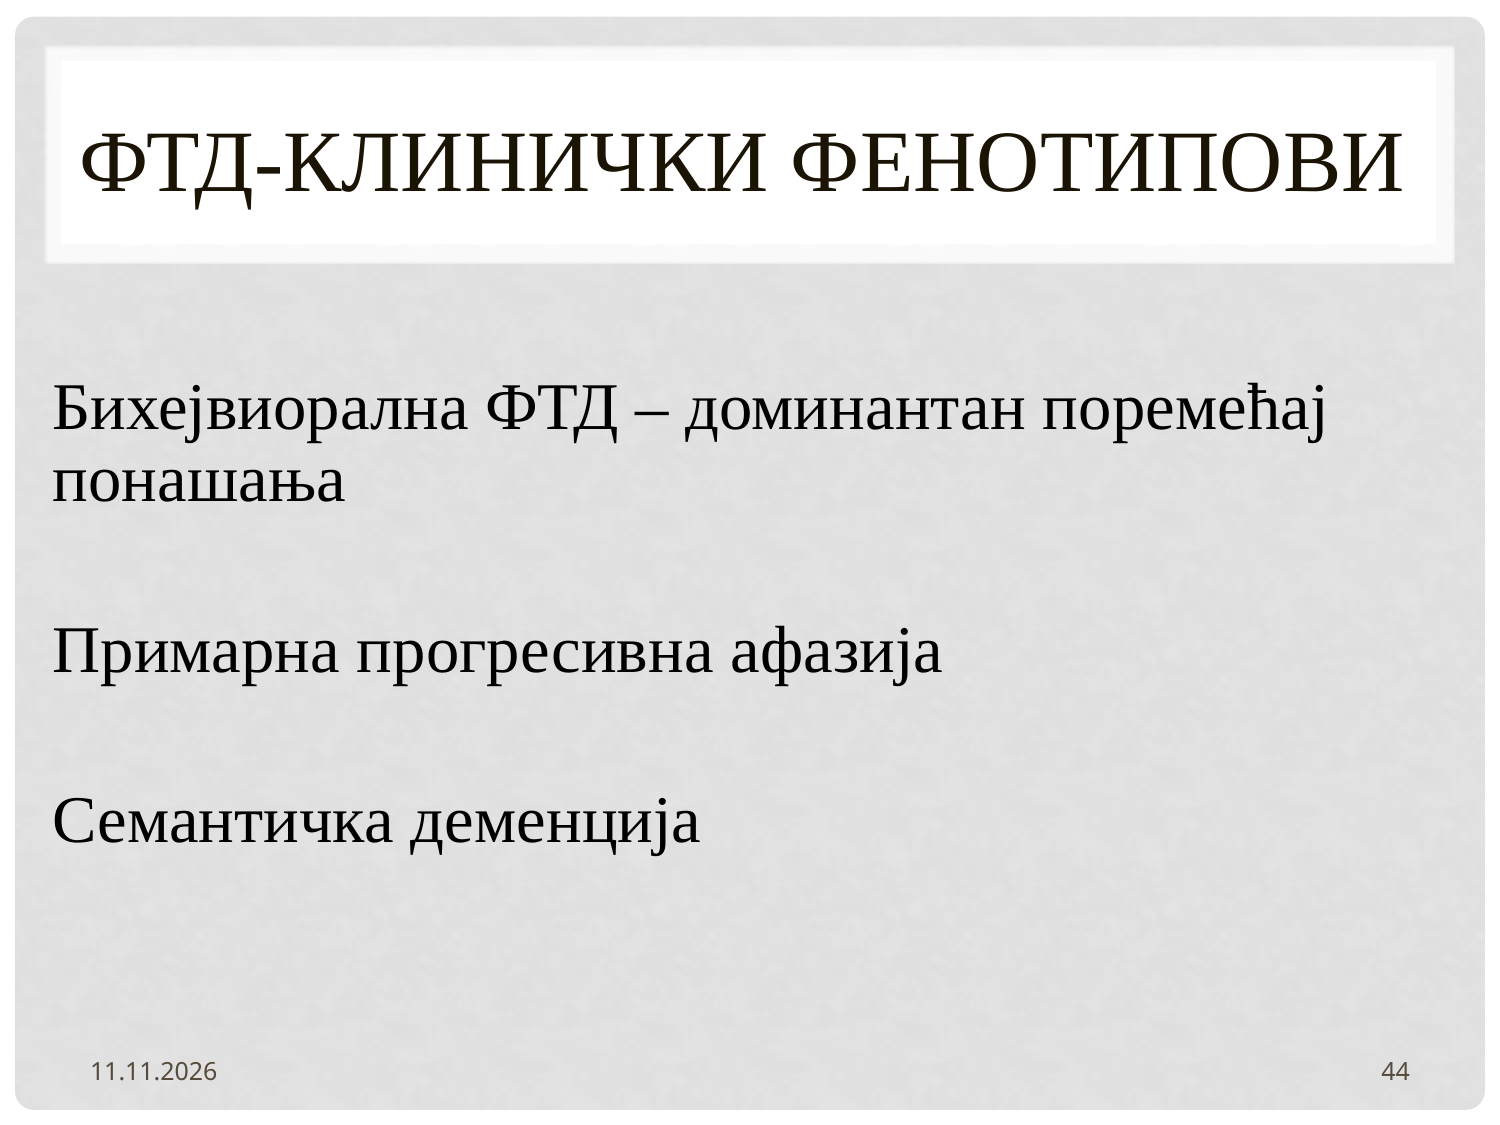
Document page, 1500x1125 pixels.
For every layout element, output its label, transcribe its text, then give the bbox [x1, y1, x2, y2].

title ФТД-клинички фенотипови [27, 62, 1458, 250]
text_box Бихејвиорална ФТД – доминантан поремећај понашања Примарна прогресивна афазија Семантичка деменција [37, 271, 1458, 1088]
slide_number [75, 1042, 425, 1103]
slide_number 44 [1074, 1042, 1425, 1103]
